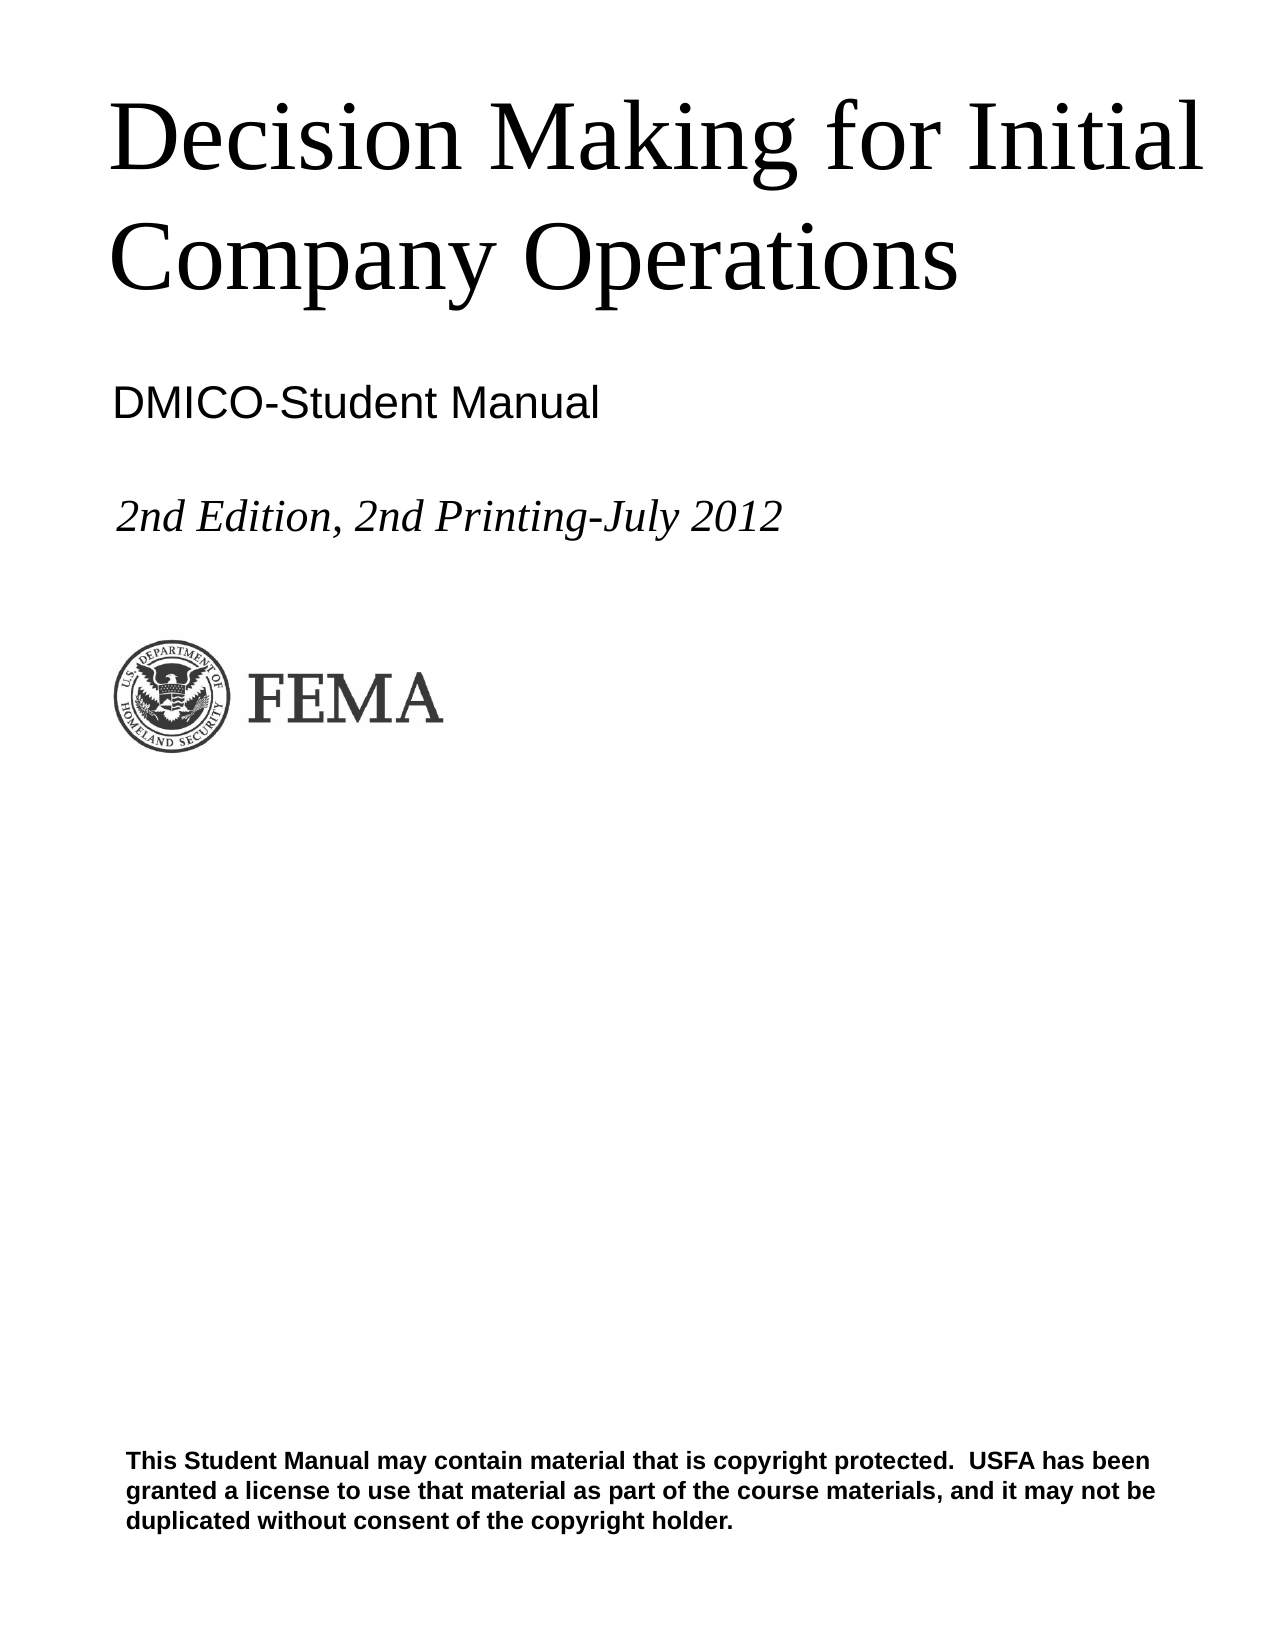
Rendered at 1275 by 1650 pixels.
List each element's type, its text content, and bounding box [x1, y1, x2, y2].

text_box 2nd Edition, 2nd Printing-July 2012 [99, 477, 824, 550]
picture [92, 632, 462, 763]
text_box This Student Manual may contain material that is copyright protected. USFA has been granted a license to use that material as part of the course materials, and it may not be duplicated without consent of the copyright holder. [109, 1436, 1254, 1543]
text_box DMICO-Student Manual [95, 364, 618, 491]
text_box Decision Making for Initial Company Operations [91, 61, 1275, 418]
